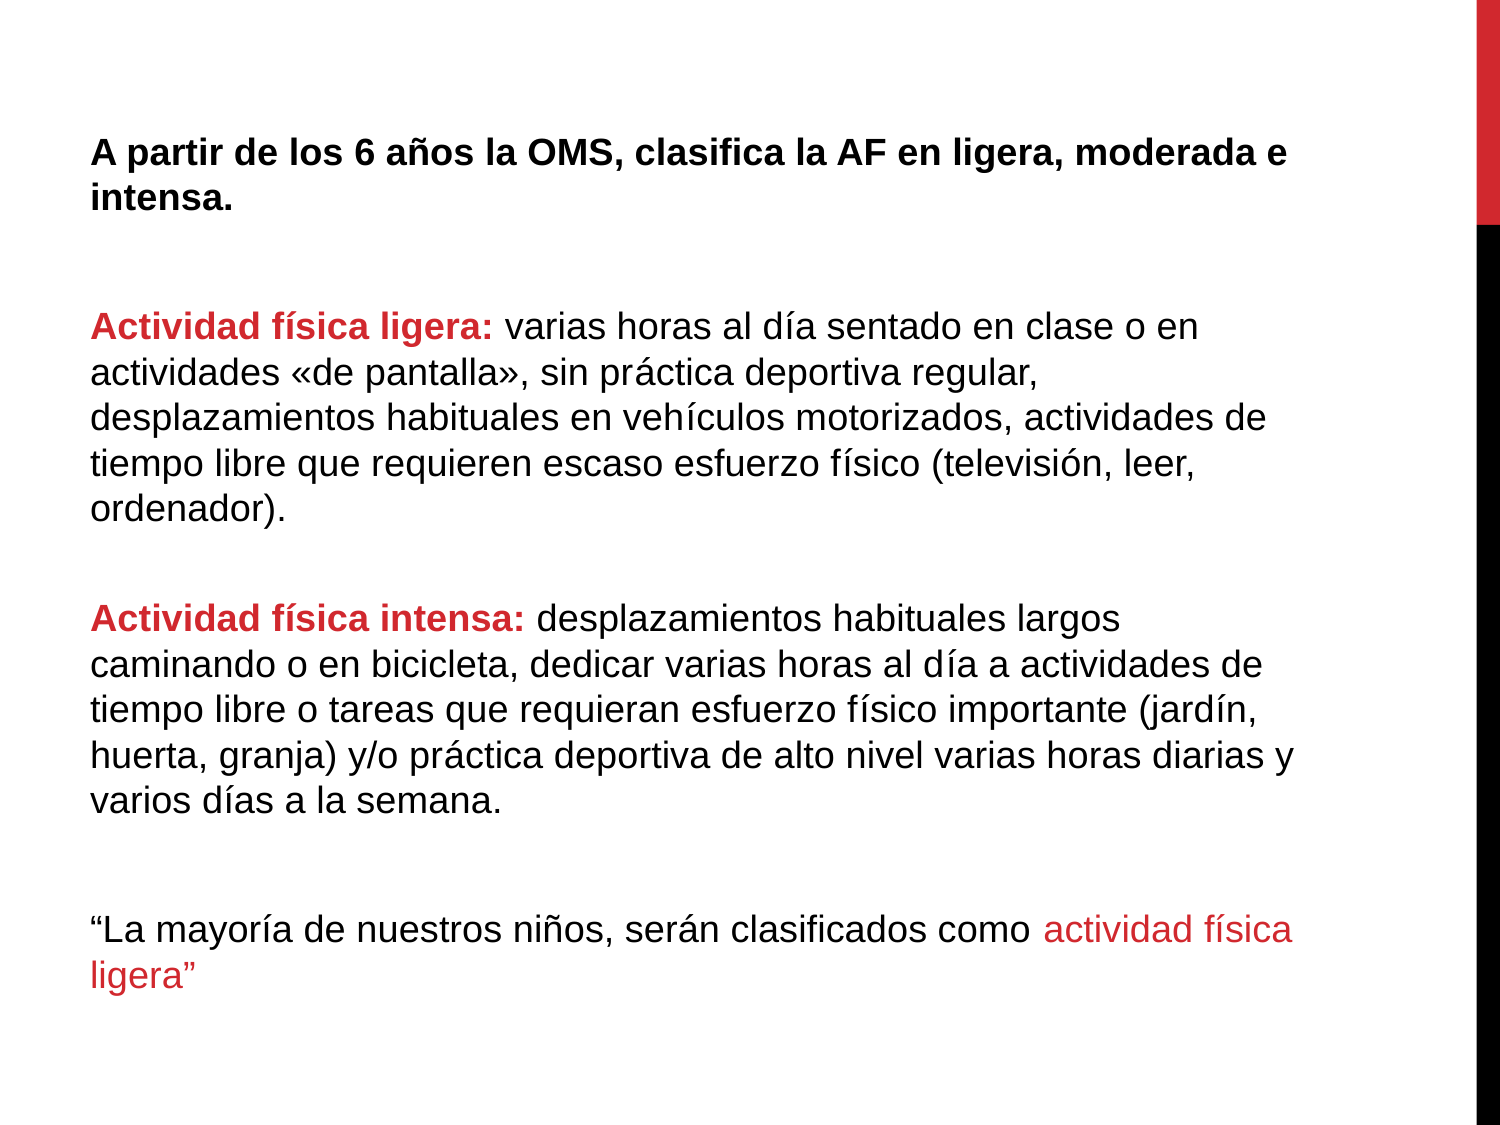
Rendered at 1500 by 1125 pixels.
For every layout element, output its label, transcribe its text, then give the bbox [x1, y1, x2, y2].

list A partir de los 6 años la OMS, clasifica la AF en ligera, moderada e intensa. Actividad física ligera: varias horas al día sentado en clase o en actividades «de pantalla», sin práctica deportiva regular, desplazamientos habituales en vehículos motorizados, actividades de tiempo libre que requieren escaso esfuerzo físico (televisión, leer, ordenador). Actividad física intensa: desplazamientos habituales largos caminando o en bicicleta, dedicar varias horas al día a actividades de tiempo libre o tareas que requieran esfuerzo físico importante (jardín, huerta, granja) y/o práctica deportiva de alto nivel varias horas diarias y varios días a la semana. “La mayoría de nuestros niños, serán clasificados como actividad física ligera” [75, 119, 1325, 1005]
